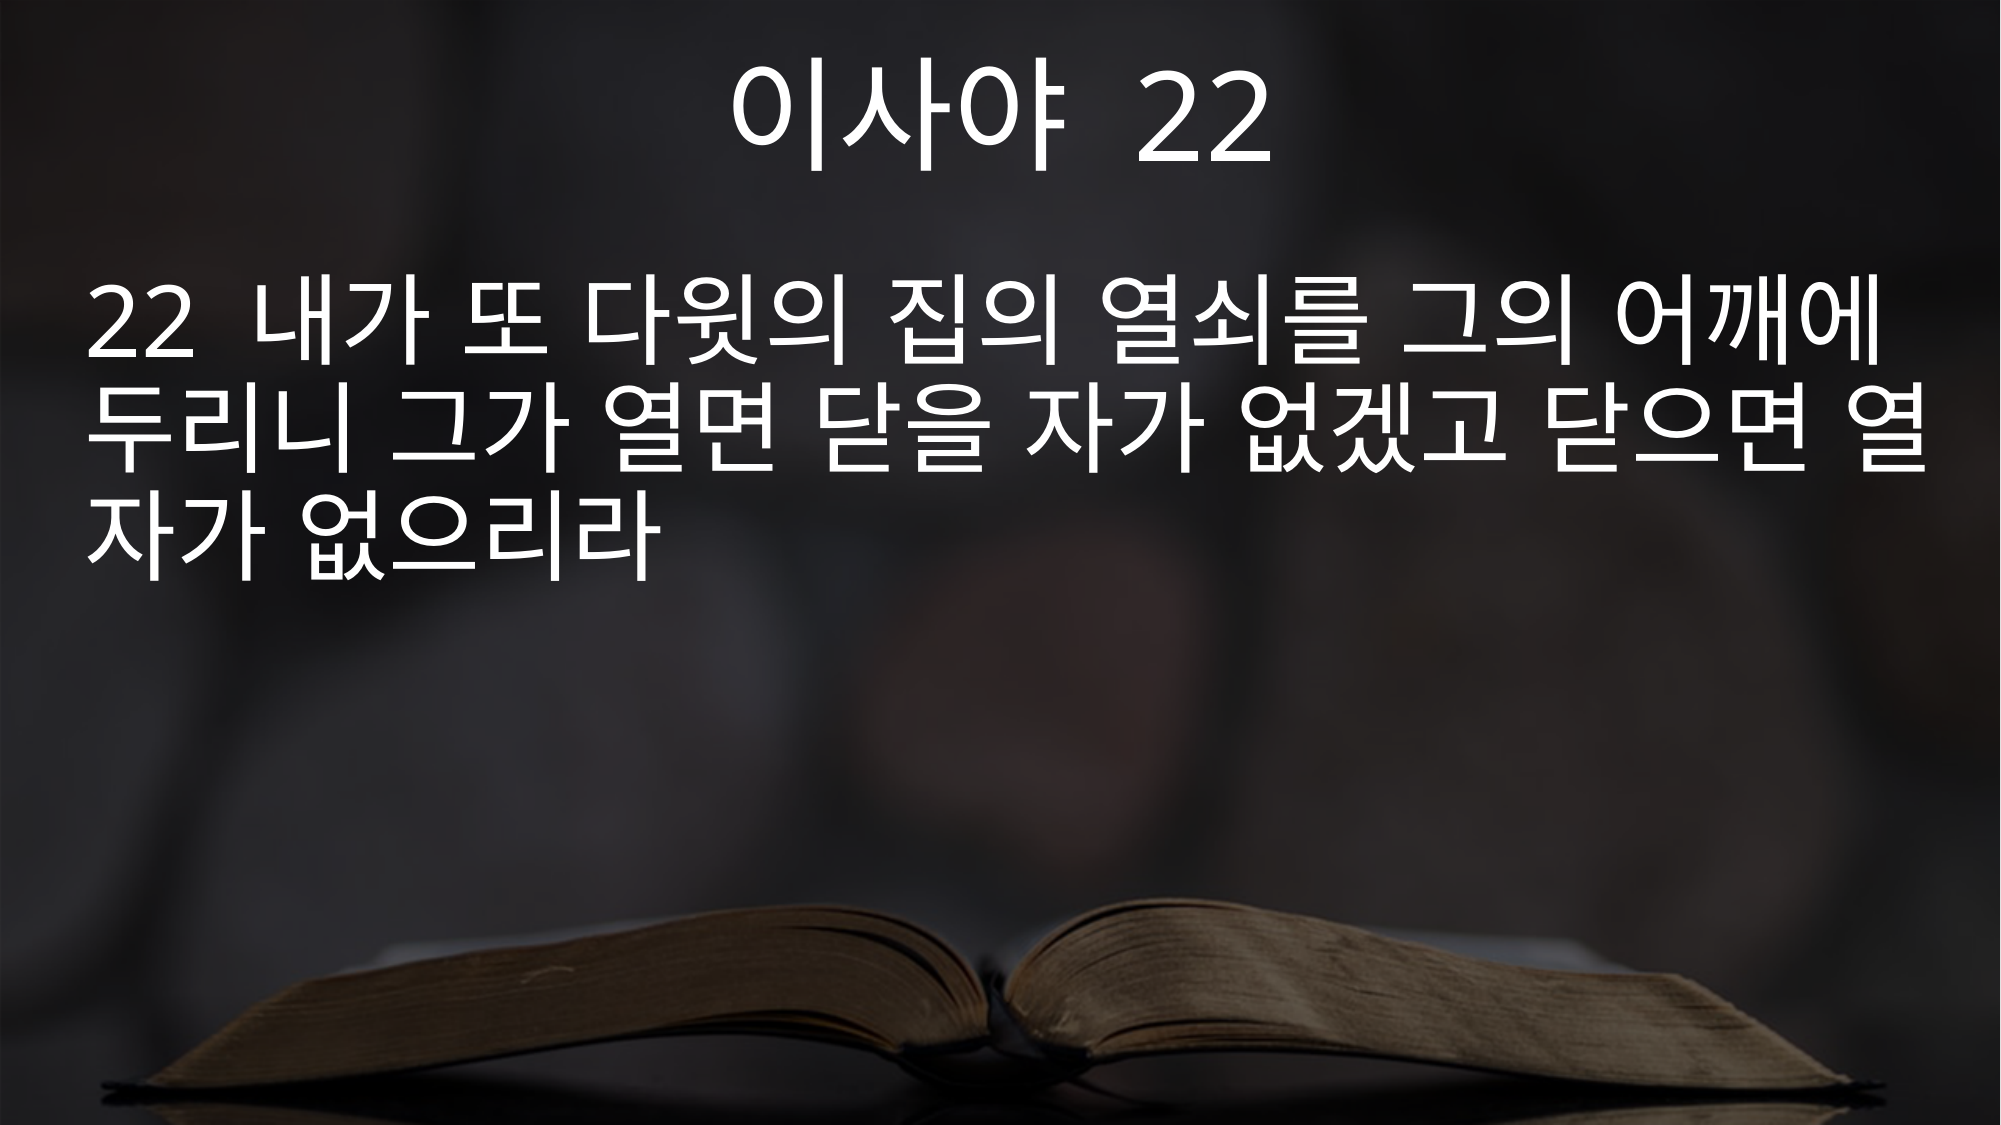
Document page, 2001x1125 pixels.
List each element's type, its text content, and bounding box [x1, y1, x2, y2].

footer 이사야 22 [0, 32, 2000, 192]
list 22 내가 또 다윗의 집의 열쇠를 그의 어깨에 두리니 그가 열면 닫을 자가 없겠고 닫으면 열 자가 없으리라 [69, 263, 1953, 423]
picture [0, 0, 2001, 1125]
